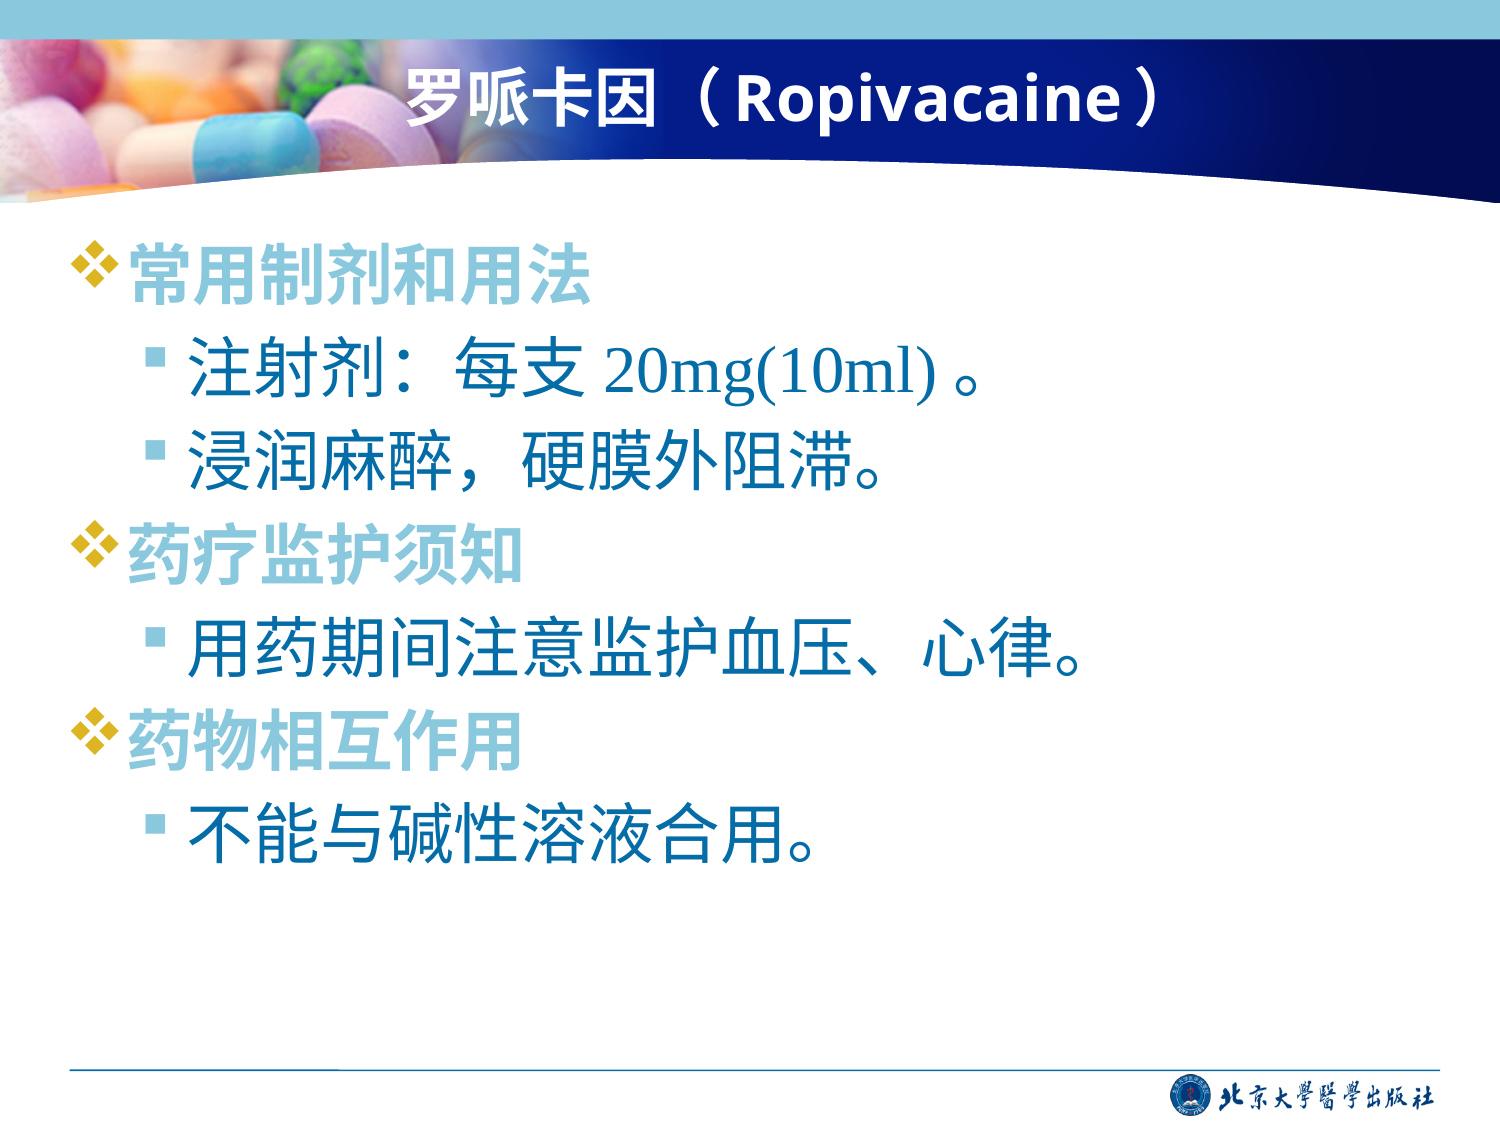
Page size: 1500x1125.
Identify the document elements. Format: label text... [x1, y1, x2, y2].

picture [1170, 1074, 1436, 1118]
title 罗哌卡因（Ropivacaine） [137, 49, 1463, 143]
picture [0, 40, 1500, 203]
list 常用制剂和用法 注射剂：每支20mg(10ml)。 浸润麻醉，硬膜外阻滞。 药疗监护须知 用药期间注意监护血压、心律。 药物相互作用 不能与碱性溶液合用。 [49, 224, 1463, 1026]
